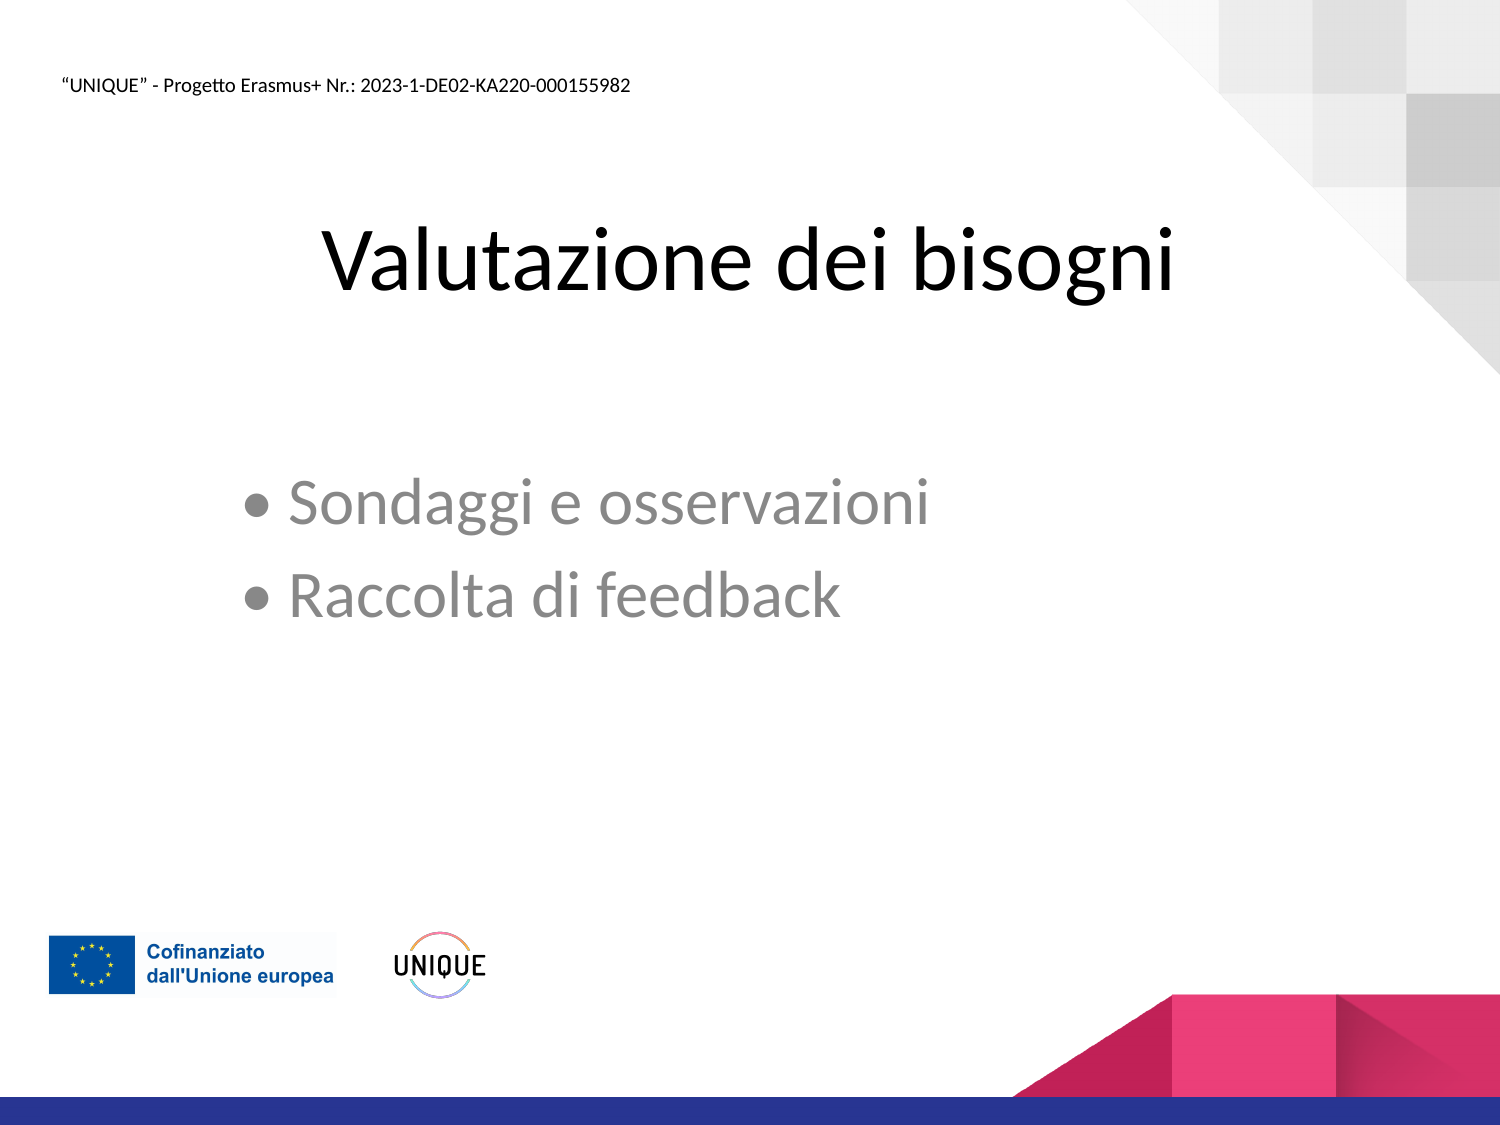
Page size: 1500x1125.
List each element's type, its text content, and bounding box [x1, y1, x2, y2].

picture [1125, 0, 1500, 375]
title Valutazione dei bisogni [112, 132, 1388, 375]
subtitle • Sondaggi e osservazioni • Raccolta di feedback [225, 450, 1275, 738]
picture [0, 919, 1500, 1125]
